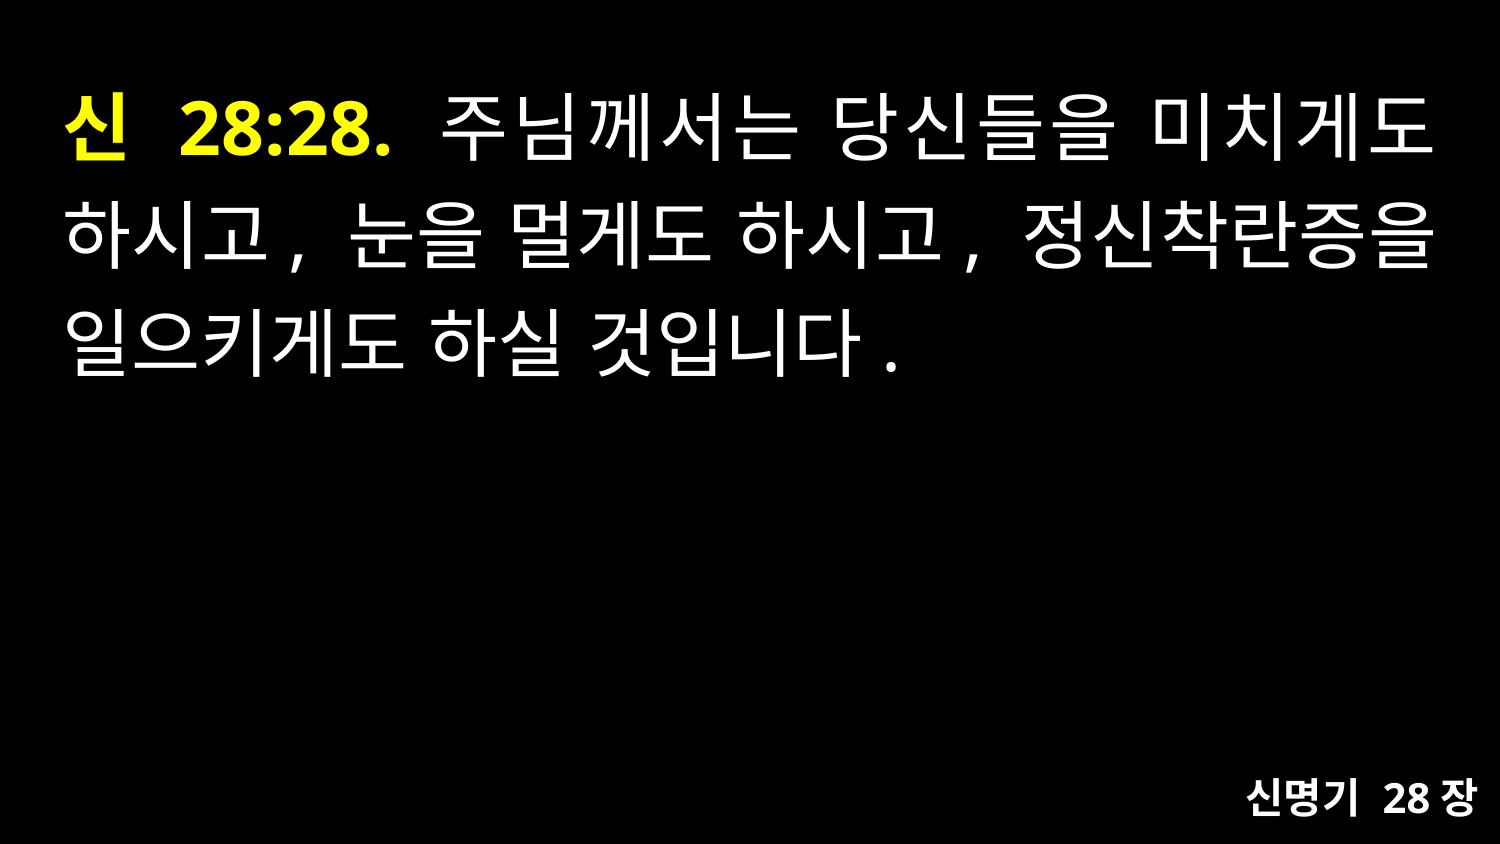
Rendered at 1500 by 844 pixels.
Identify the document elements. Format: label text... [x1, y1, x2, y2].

subtitle 신명기 28장 [916, 770, 1500, 844]
title 신 28:28. 주님께서는 당신들을 미치게도 하시고, 눈을 멀게도 하시고, 정신착란증을 일으키게도 하실 것입니다. [0, 0, 1500, 844]
